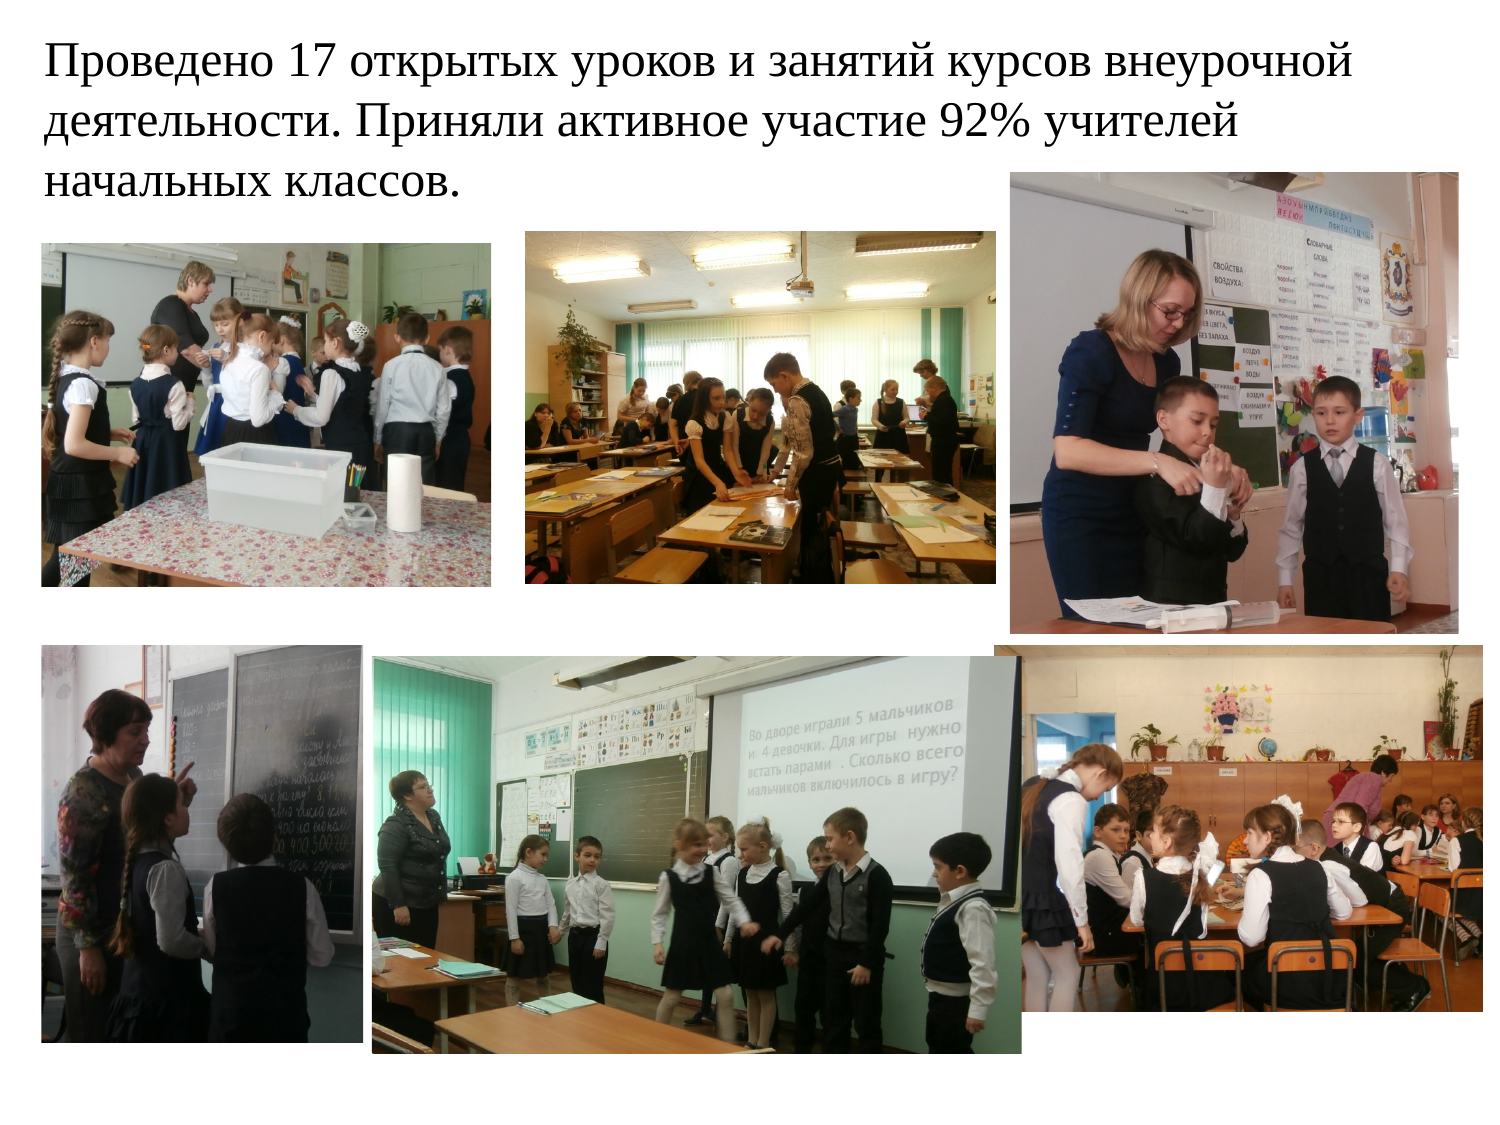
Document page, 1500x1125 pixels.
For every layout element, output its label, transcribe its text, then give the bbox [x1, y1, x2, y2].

picture [40, 243, 492, 587]
text_box Проведено 17 открытых уроков и занятий курсов внеурочной деятельности. Приняли активное участие 92% учителей начальных классов. [29, 19, 1471, 214]
picture [371, 644, 1483, 1054]
picture [1009, 172, 1459, 634]
picture [41, 644, 364, 1043]
picture [525, 231, 996, 585]
